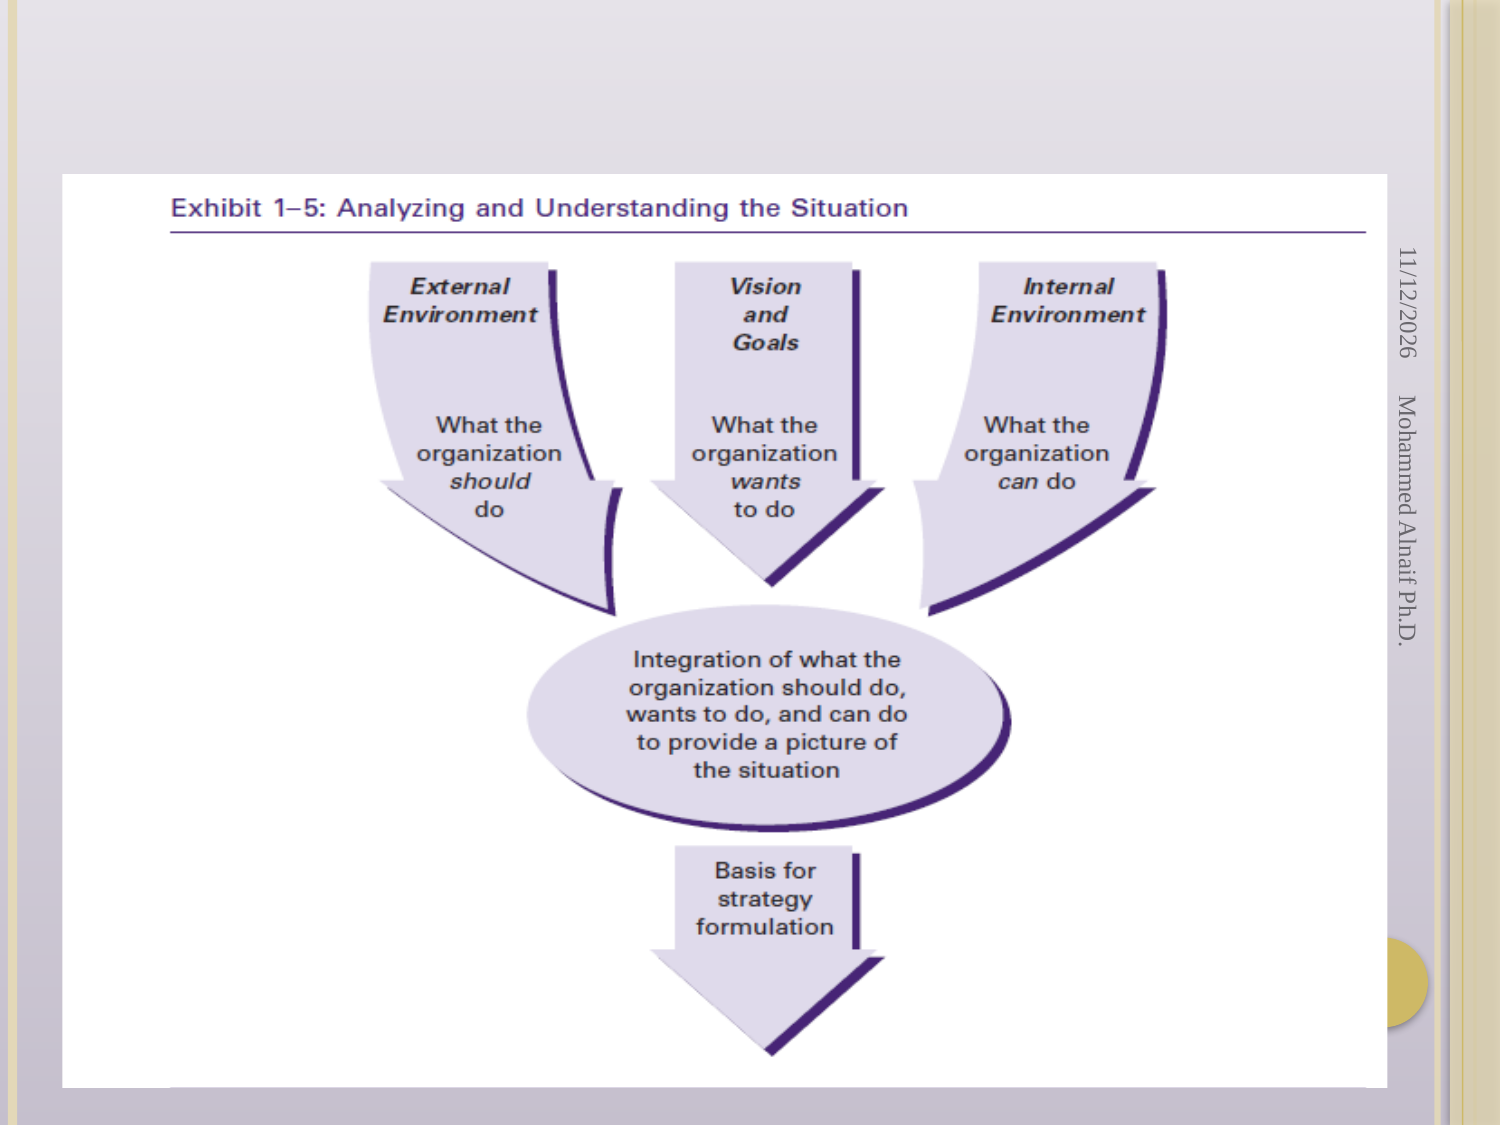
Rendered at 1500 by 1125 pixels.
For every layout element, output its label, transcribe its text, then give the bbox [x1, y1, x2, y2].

footer Mohammed Alnaif Ph.D. [1394, 380, 1440, 906]
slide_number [1378, 43, 1442, 374]
picture [61, 174, 1388, 1088]
